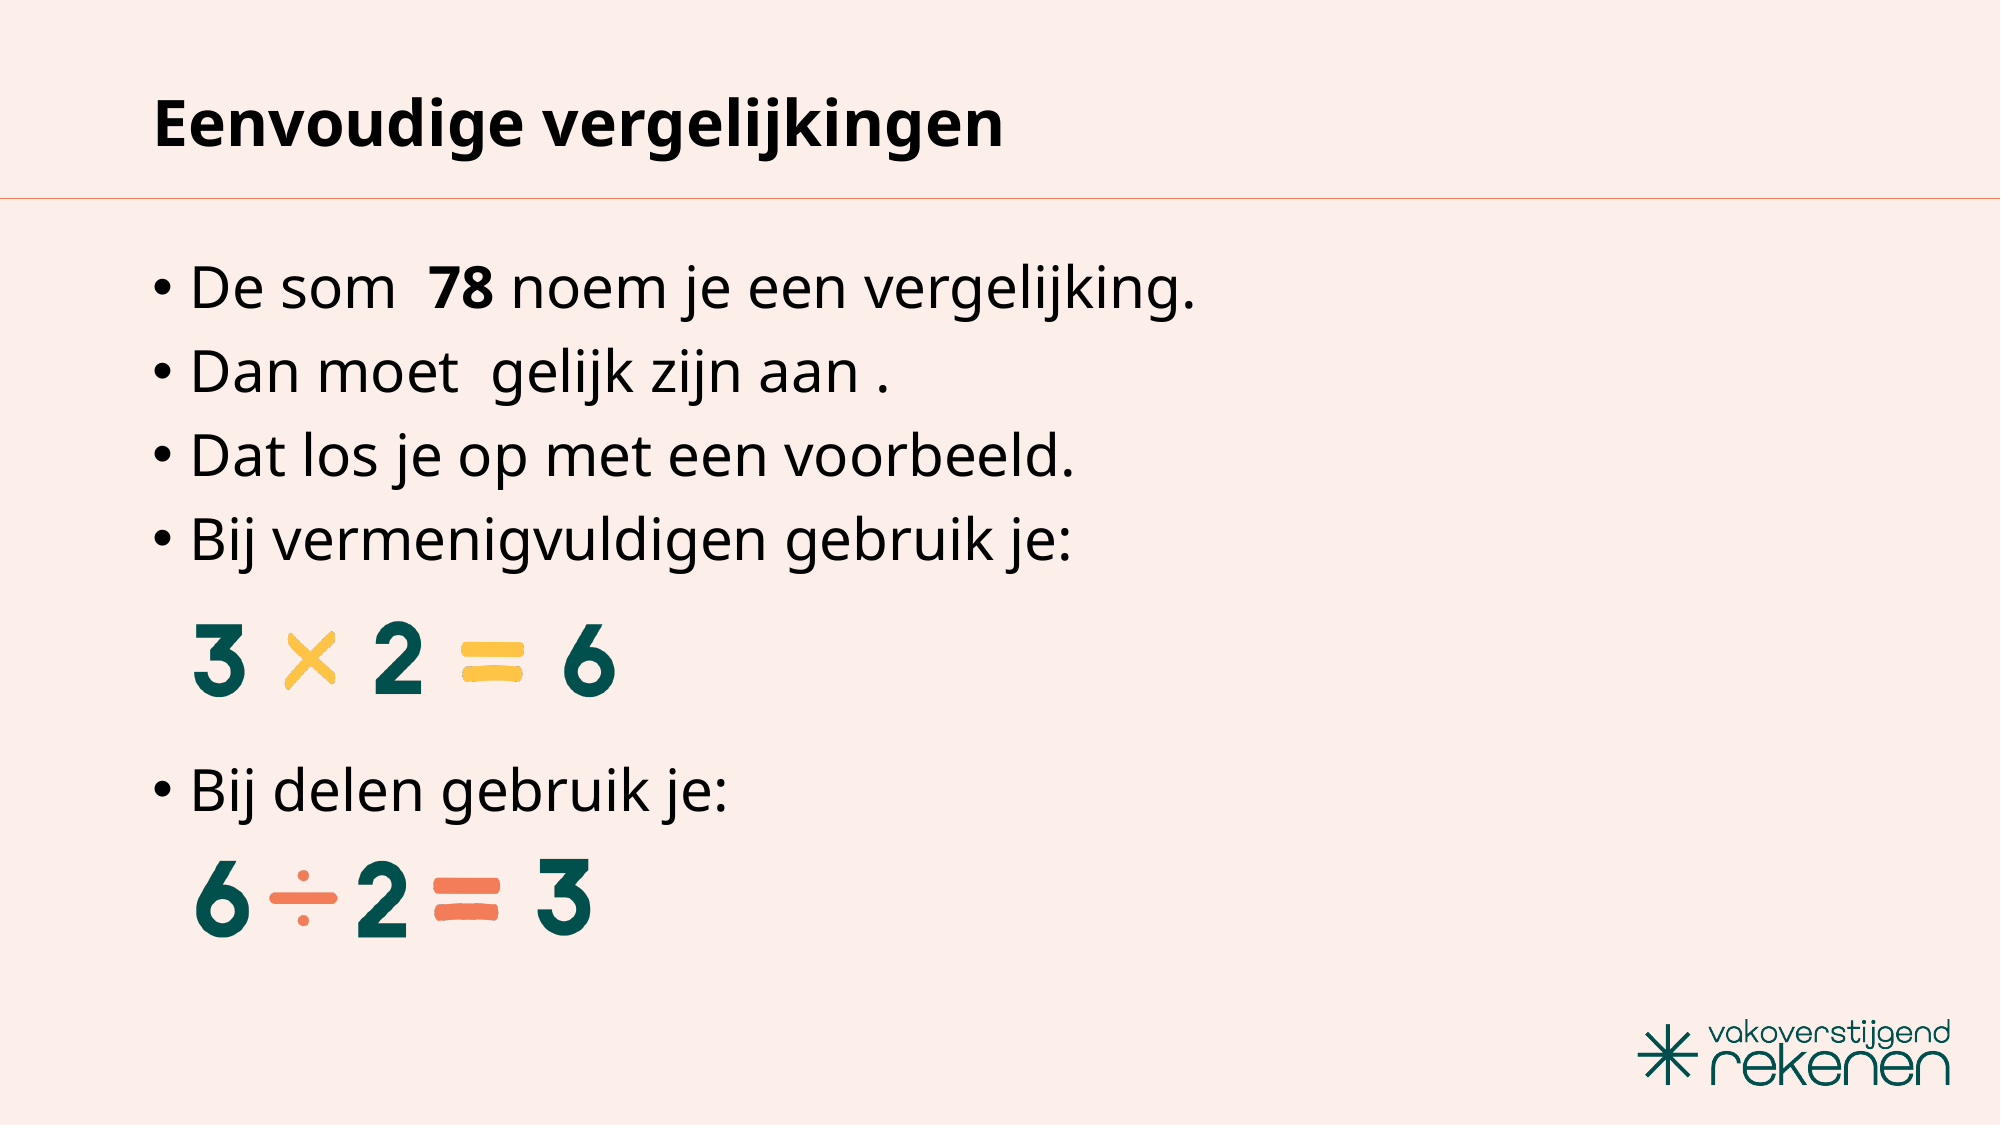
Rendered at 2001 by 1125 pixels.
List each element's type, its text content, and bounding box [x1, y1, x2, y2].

title Eenvoudige vergelijkingen [137, 83, 1863, 168]
picture [1617, 1006, 1970, 1099]
picture [163, 598, 637, 722]
picture [163, 831, 621, 955]
